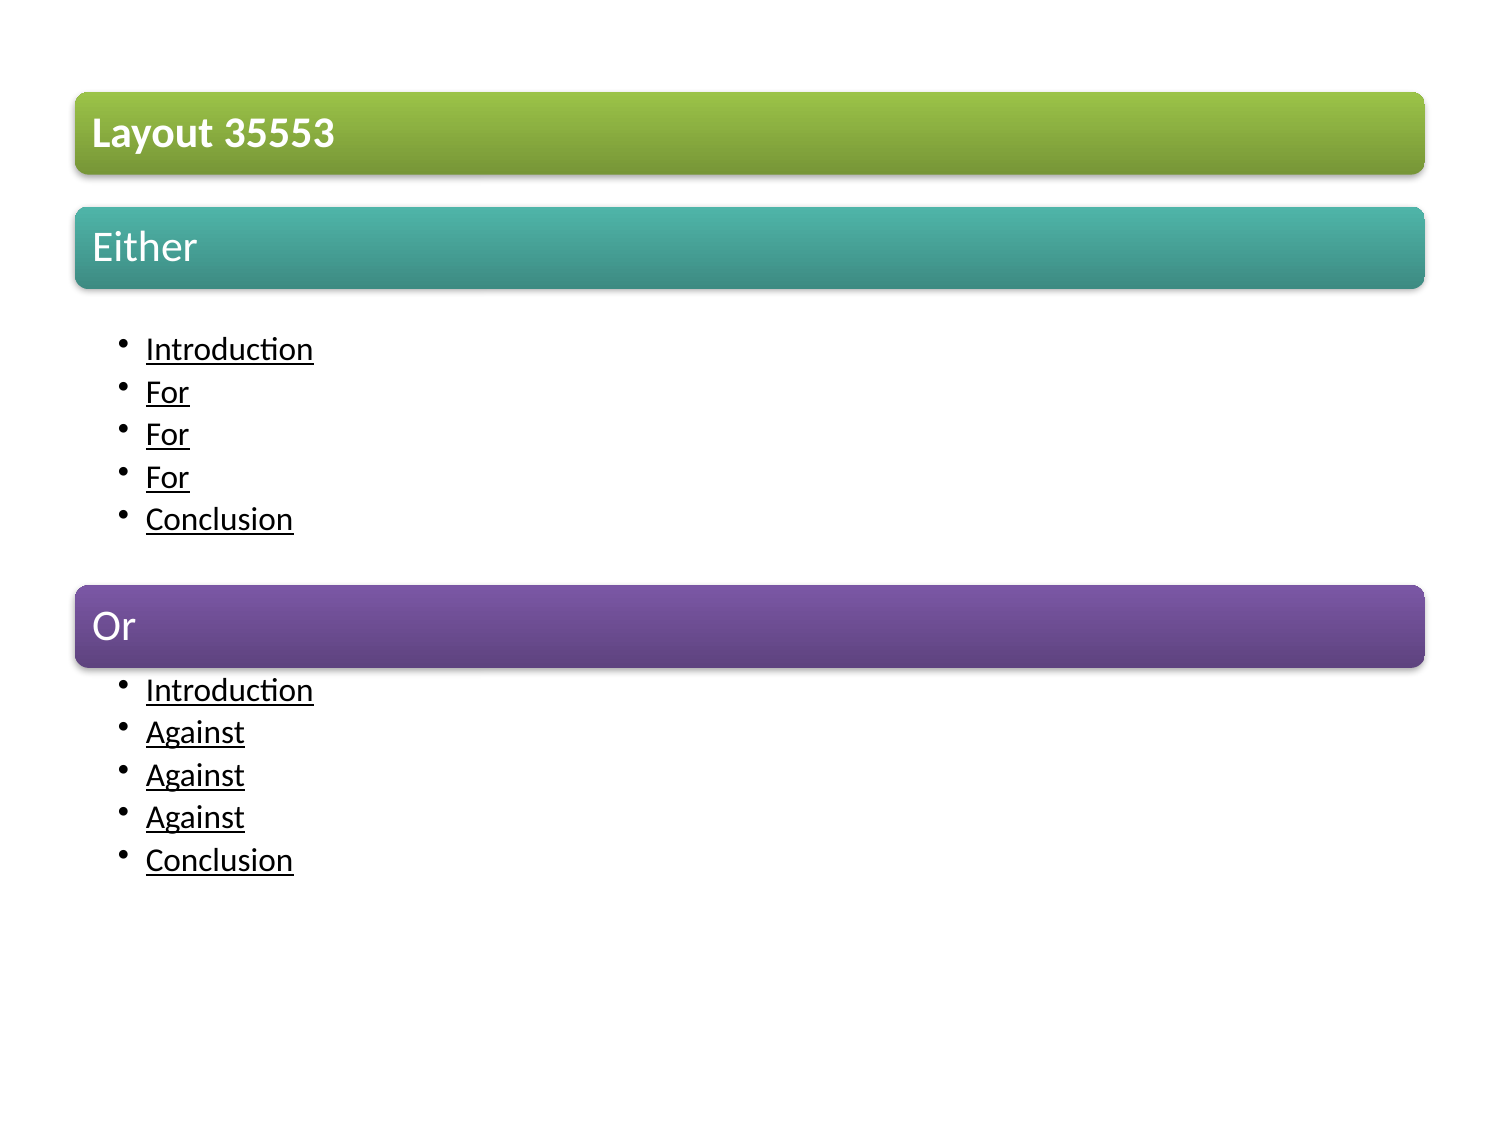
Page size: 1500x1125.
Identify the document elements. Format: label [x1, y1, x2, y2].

list [74, 70, 1426, 1006]
